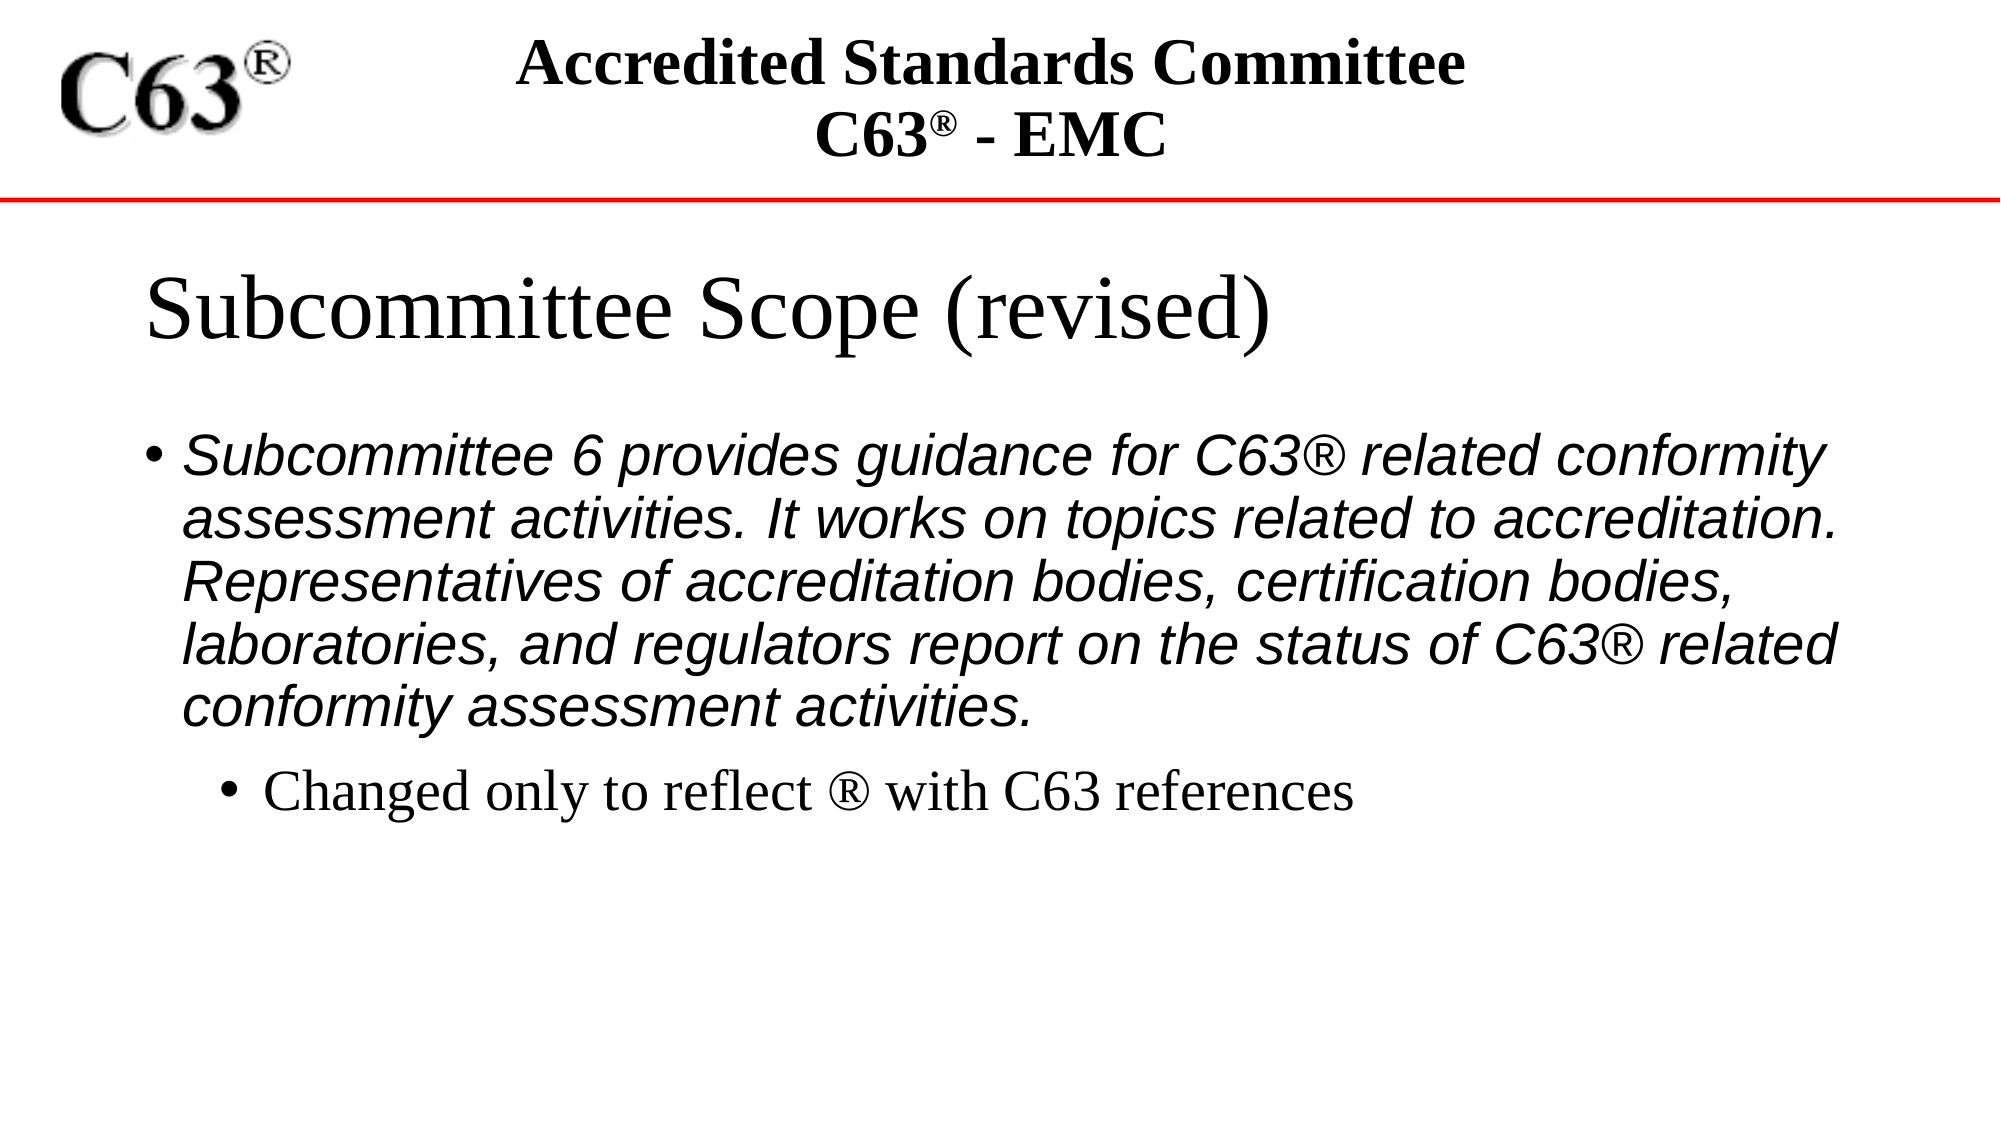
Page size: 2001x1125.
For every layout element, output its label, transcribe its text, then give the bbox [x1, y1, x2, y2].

title Subcommittee Scope (revised) [136, 199, 1863, 417]
picture [61, 29, 299, 155]
list Subcommittee 6 provides guidance for C63® related conformity assessment activities. It works on topics related to accreditation. Representatives of accreditation bodies, certification bodies, laboratories, and regulators report on the status of C63® related conformity assessment activities. Changed only to reflect ® with C63 references [136, 417, 1863, 870]
